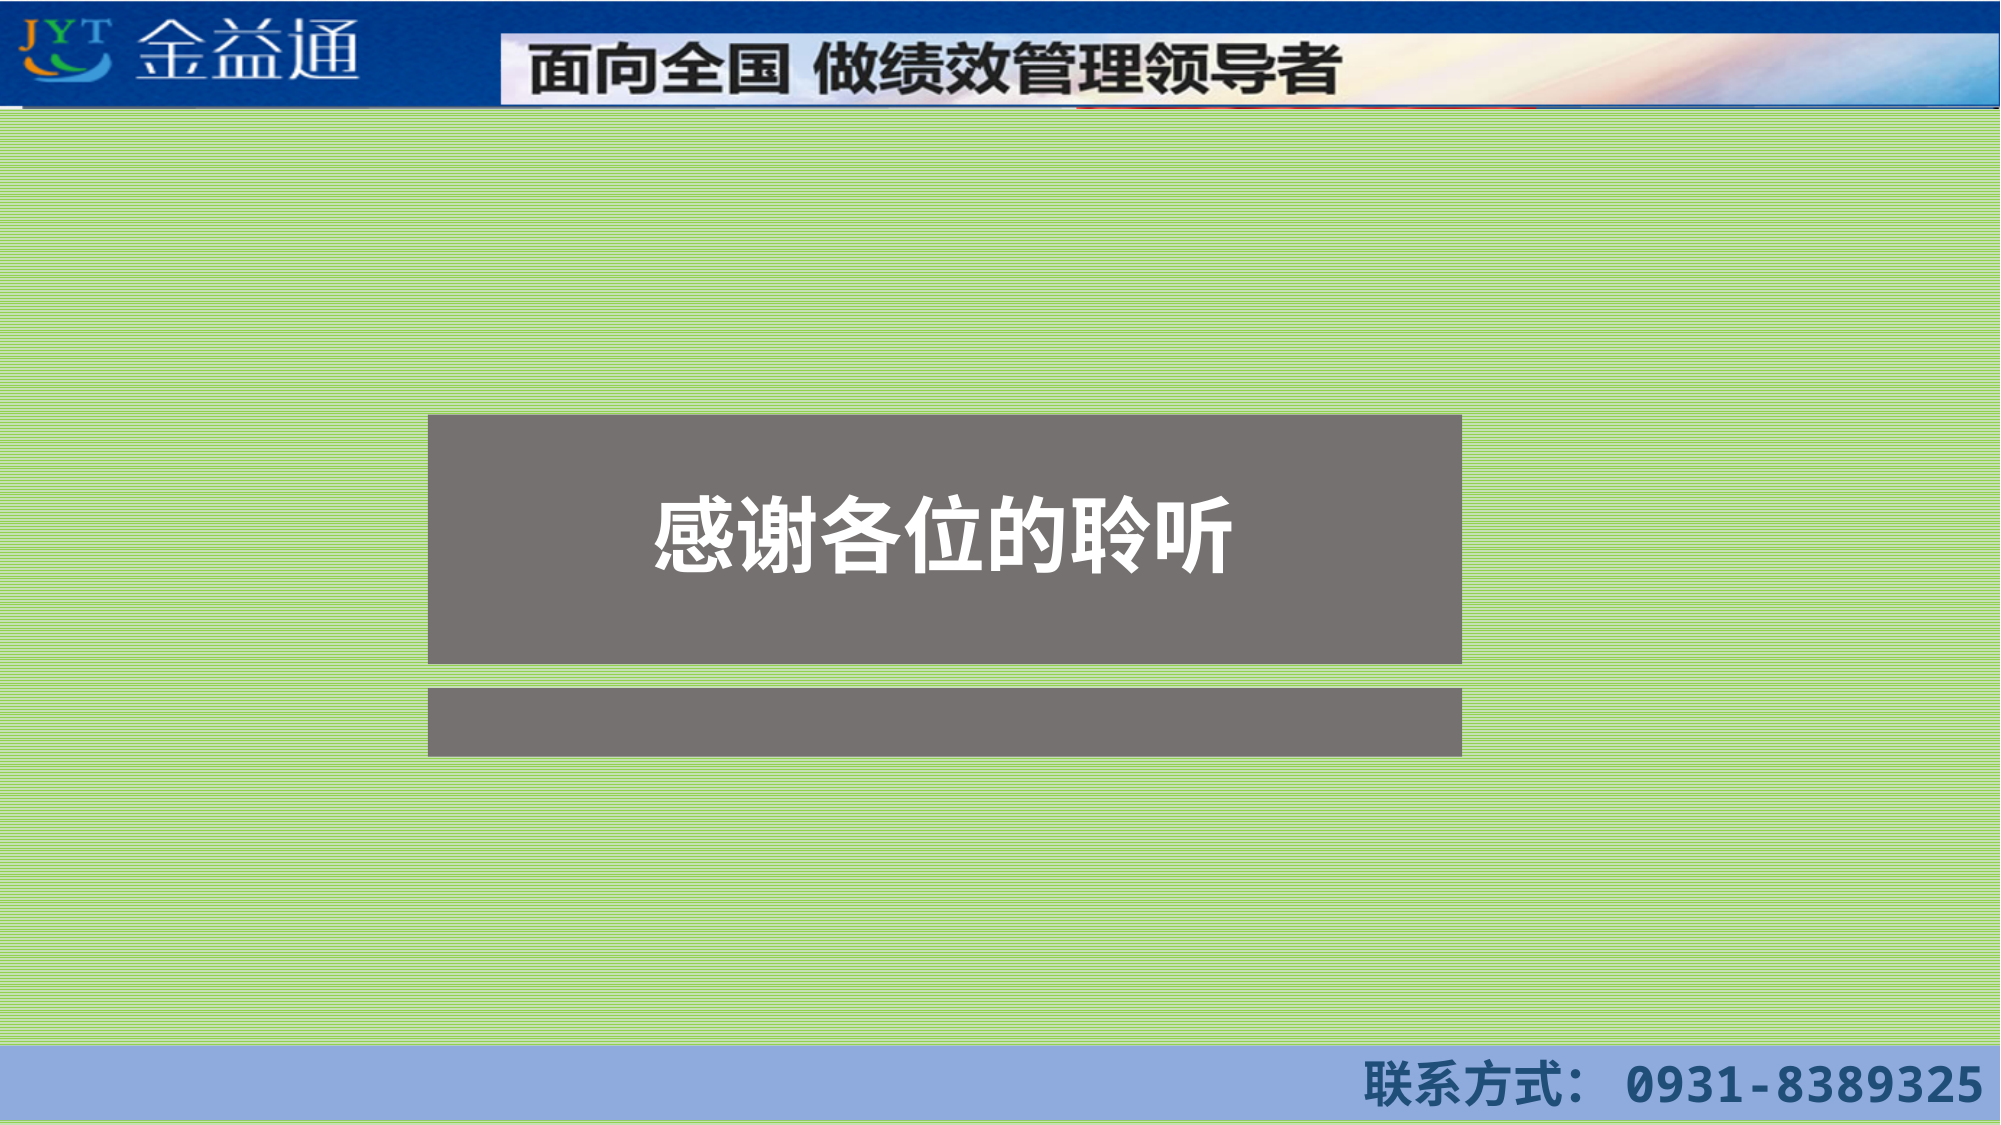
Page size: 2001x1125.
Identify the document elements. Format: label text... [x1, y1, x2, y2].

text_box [427, 414, 1463, 757]
picture [0, 0, 2000, 110]
text_box 联系方式：0931-8389325 [0, 1045, 2000, 1121]
